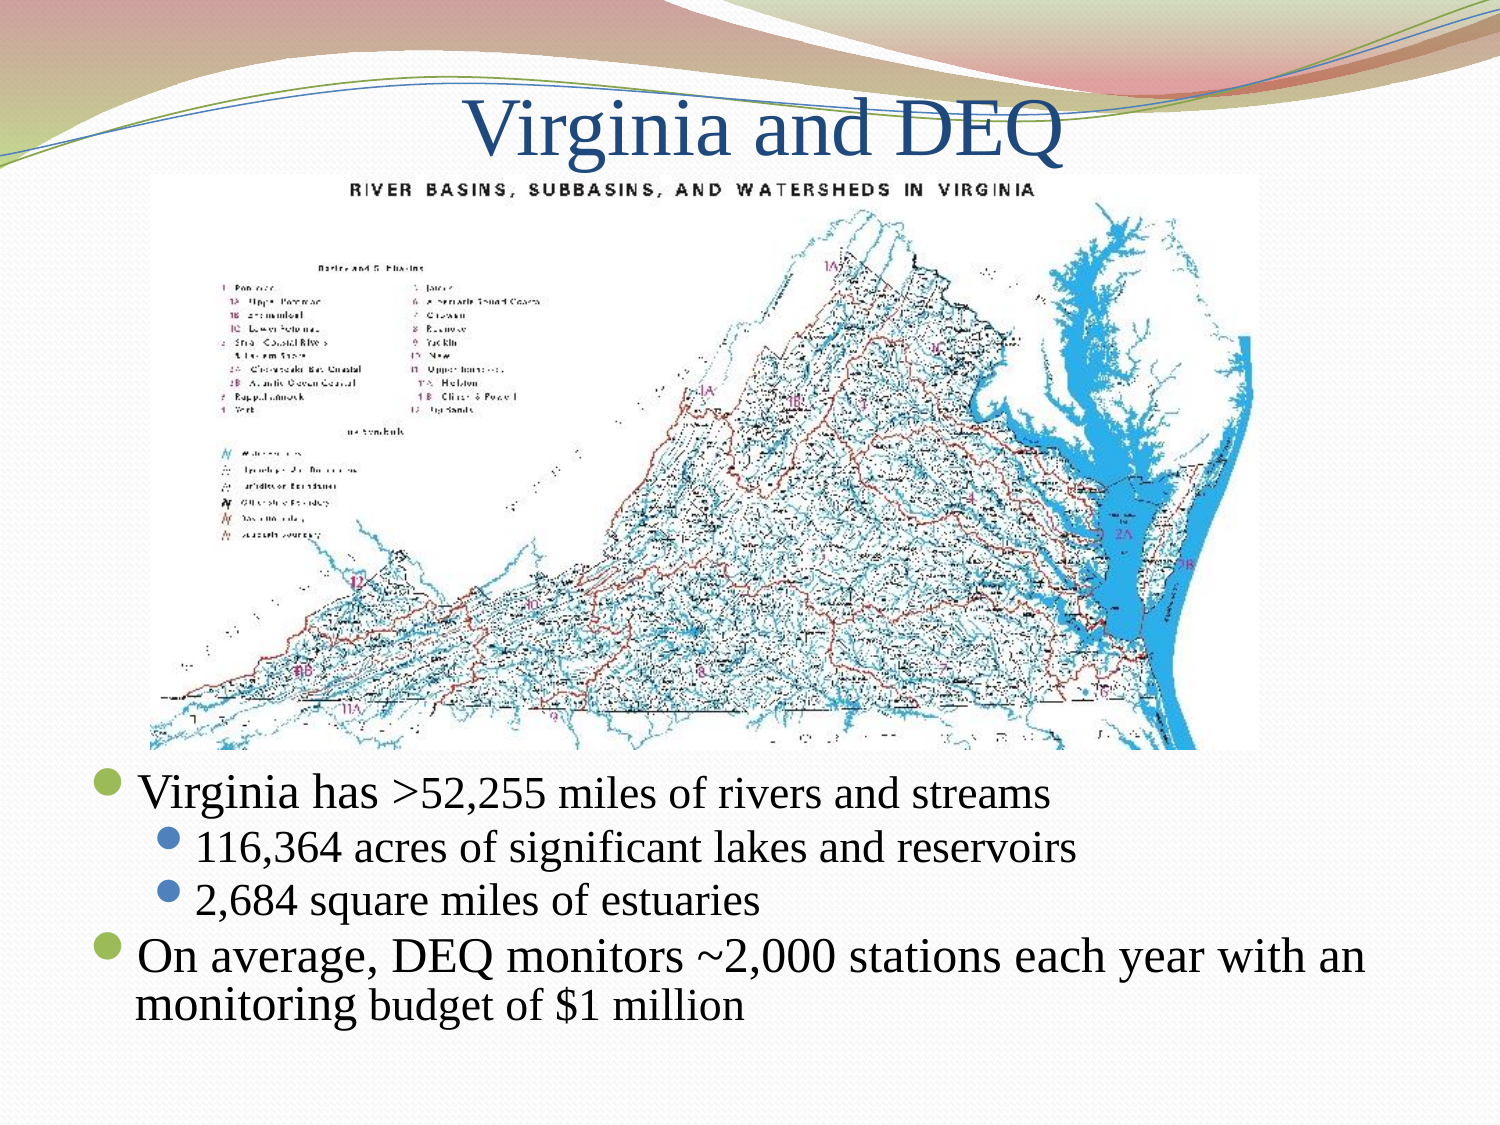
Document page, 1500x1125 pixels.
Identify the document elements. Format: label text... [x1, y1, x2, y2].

title Virginia and DEQ [162, 56, 1365, 172]
picture [149, 174, 1260, 751]
list Virginia has >52,255 miles of rivers and streams 116,364 acres of significant lakes and reservoirs 2,684 square miles of estuaries On average, DEQ monitors ~2,000 stations each year with an monitoring budget of $1 million [75, 762, 1438, 1063]
